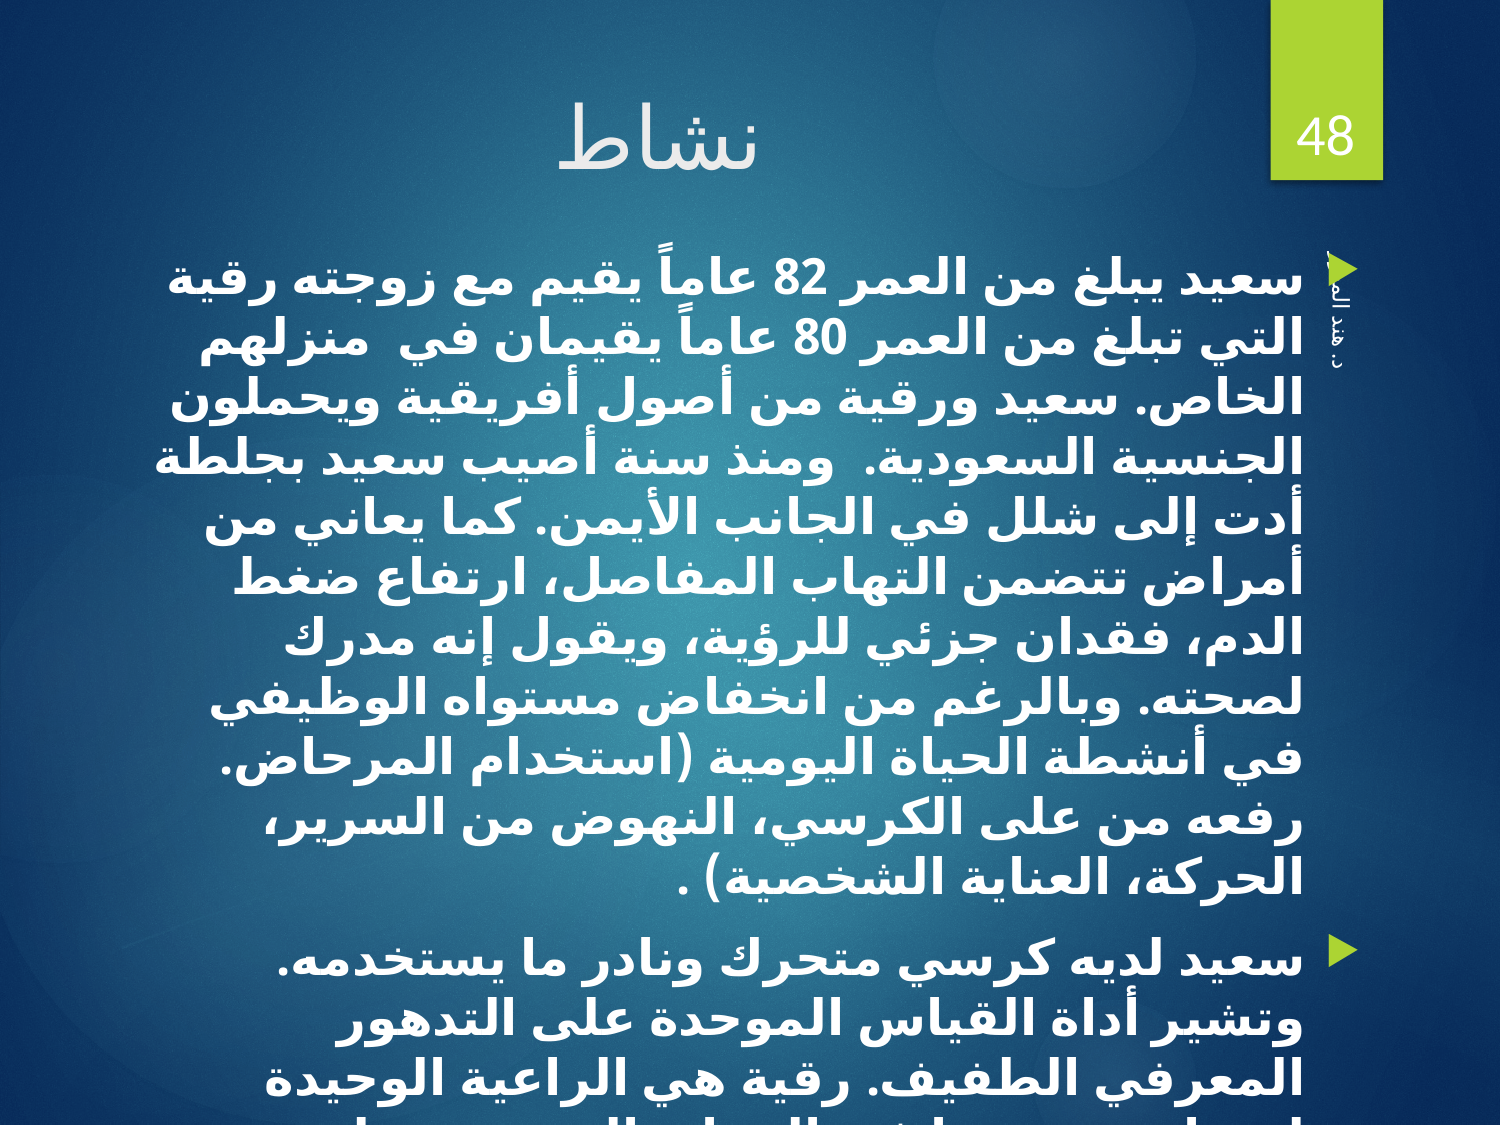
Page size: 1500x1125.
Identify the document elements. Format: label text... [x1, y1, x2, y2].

slide_number 48 [1273, 48, 1378, 175]
list سعيد يبلغ من العمر 82 عاماً يقيم مع زوجته رقية التي تبلغ من العمر 80 عاماً يقيمان في منزلهم الخاص. سعيد ورقية من أصول أفريقية ويحملون الجنسية السعودية. ومنذ سنة أصيب سعيد بجلطة أدت إلى شلل في الجانب الأيمن. كما يعاني من أمراض تتضمن التهاب المفاصل، ارتفاع ضغط الدم، فقدان جزئي للرؤية، ويقول إنه مدرك لصحته. وبالرغم من انخفاض مستواه الوظيفي في أنشطة الحياة اليومية (استخدام المرحاض. رفعه من على الكرسي، النهوض من السرير، الحركة، العناية الشخصية) . سعيد لديه كرسي متحرك ونادر ما يستخدمه. وتشير أداة القياس الموحدة على التدهور المعرفي الطفيف. رقية هي الراعية الوحيدة لمساعدة زوجها في الرعاية الشخصية،. لديهم ابنين يعيشون ايضا في مكان يقدم المساعدة خاصة إصلاح المنازل والترتيبات المالية. [116, 237, 1378, 988]
title نشاط [79, 74, 1237, 304]
